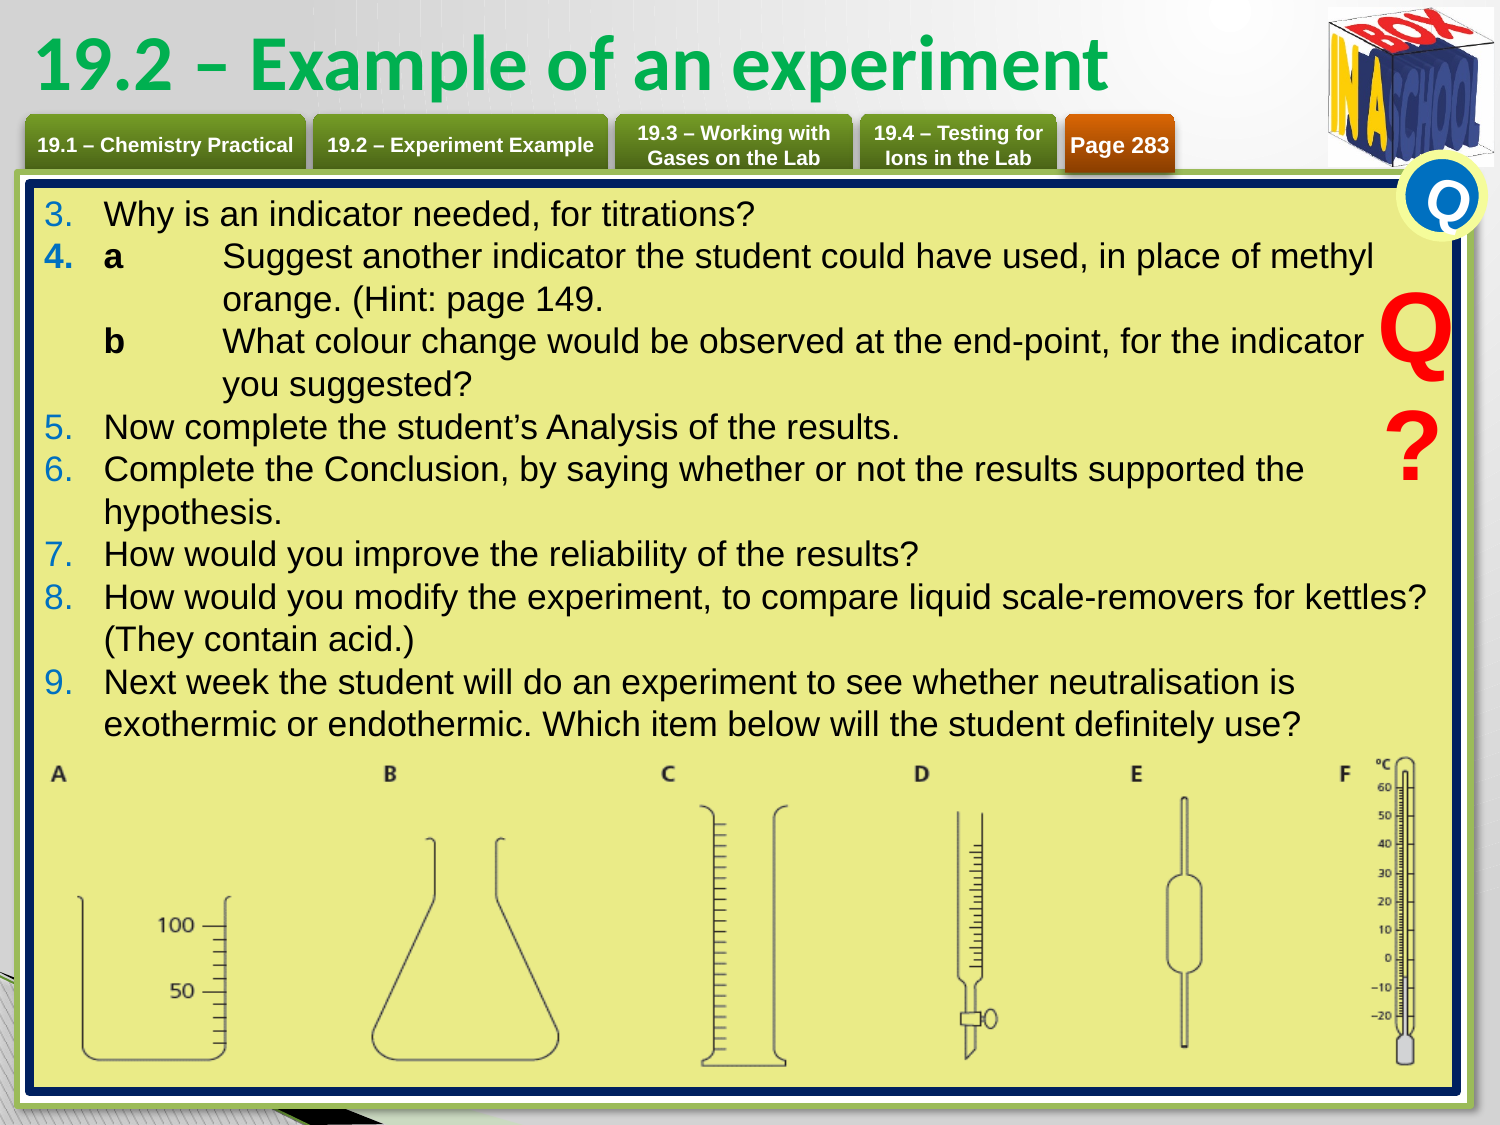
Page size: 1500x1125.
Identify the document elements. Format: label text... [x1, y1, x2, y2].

text_box Q [1396, 149, 1488, 242]
picture [1328, 7, 1495, 167]
picture [281, 1114, 303, 1125]
text_box Q [1362, 255, 1470, 390]
text_box Why is an indicator needed, for titrations? a Suggest another indicator the student could have used, in place of methyl orange. (Hint: page 149. b What colour change would be observed at the end-point, for the indicator you suggested? Now complete the student’s Analysis of the results. Complete the Conclusion, by saying whether or not the results supported the hypothesis. How would you improve the reliability of the results? How would you modify the experiment, to compare liquid scale-removers for kettles? (They contain acid.) Next week the student will do an experiment to see whether neutralisation is exothermic or endothermic. Which item below will the student definitely use? [29, 183, 1457, 1092]
title 19.2 – Example of an experiment [17, 7, 1258, 110]
picture [41, 751, 1436, 1083]
text_box Page 283 [1064, 113, 1176, 173]
text_box ? [1367, 390, 1459, 509]
